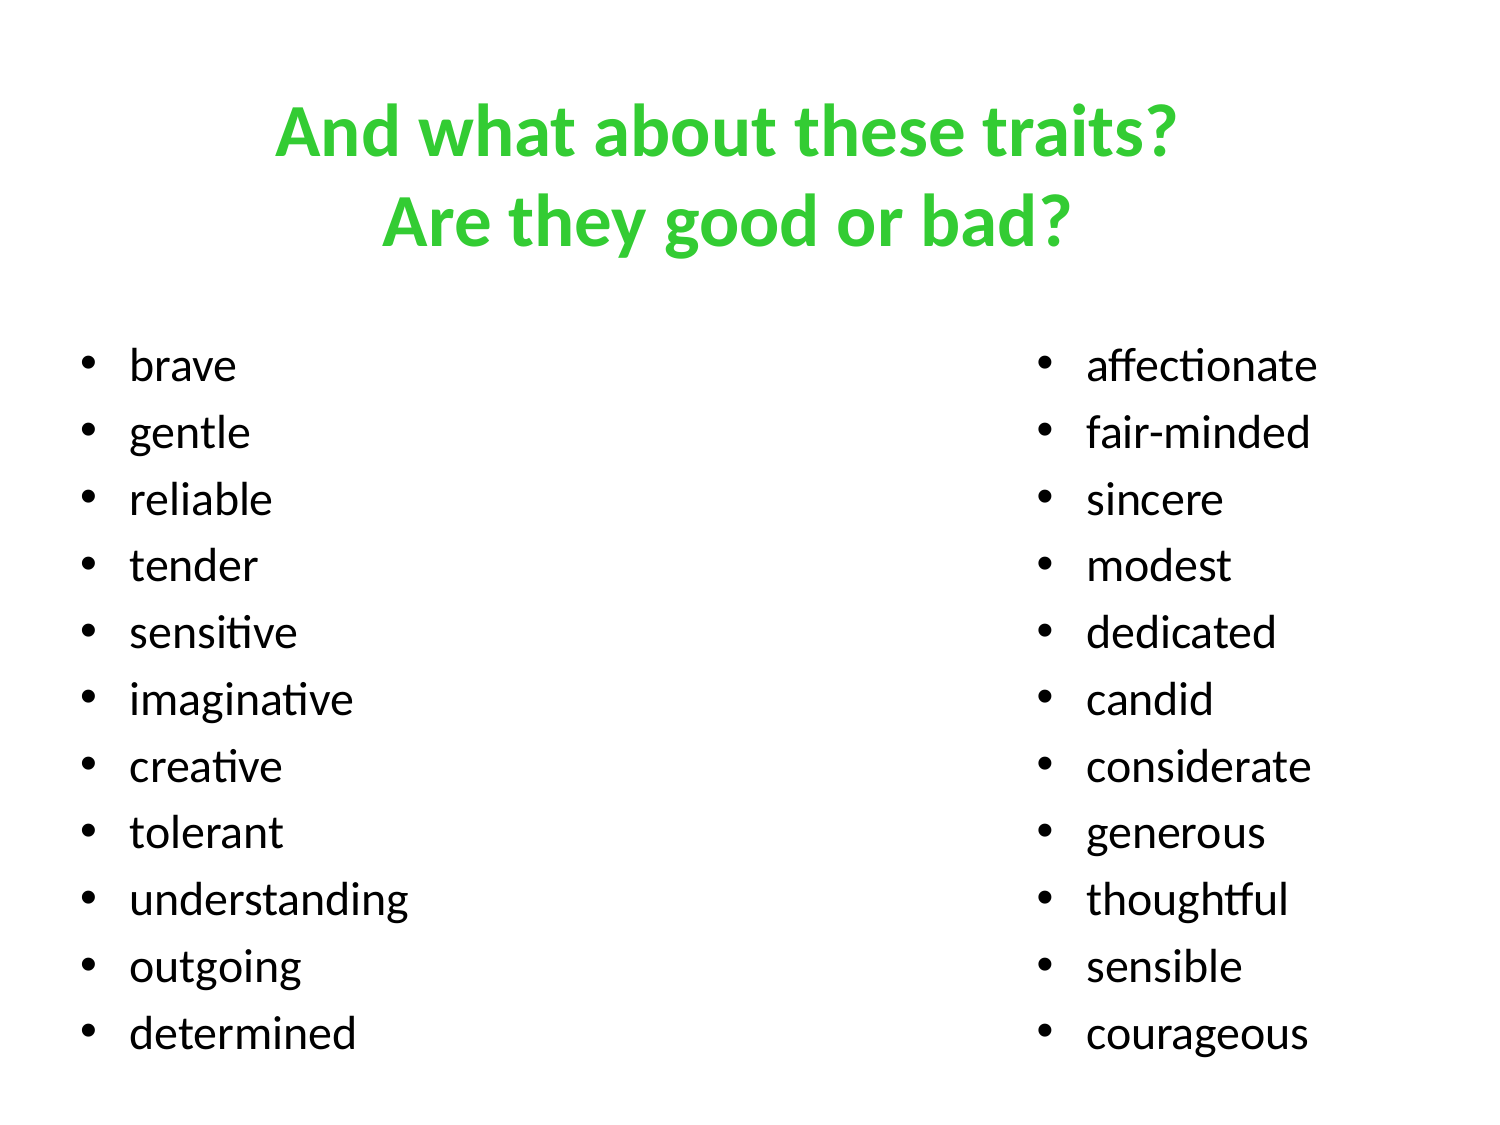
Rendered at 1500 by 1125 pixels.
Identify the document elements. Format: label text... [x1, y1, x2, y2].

list affectionate fair-minded sincere modest dedicated candid considerate generous thoughtful sensible courageous [1021, 326, 1411, 1069]
list brave gentle reliable tender sensitive imaginative creative tolerant understanding outgoing determined [64, 326, 492, 1069]
title And what about these traits? Are they good or bad? [53, 78, 1404, 266]
